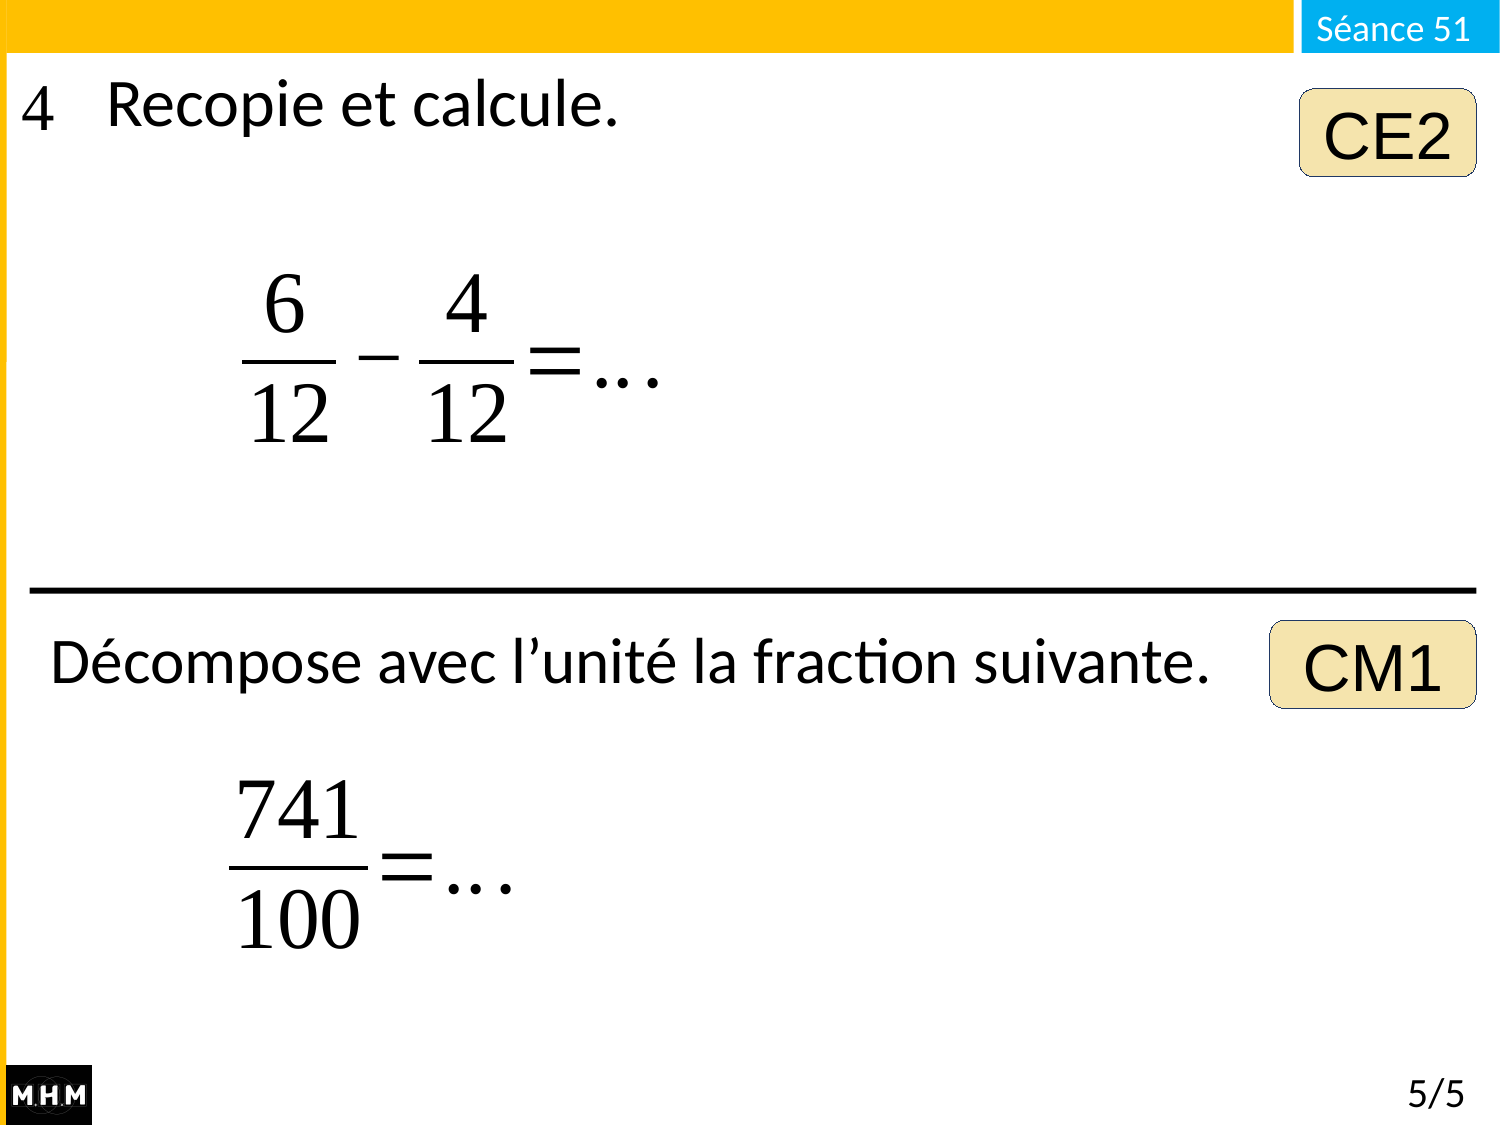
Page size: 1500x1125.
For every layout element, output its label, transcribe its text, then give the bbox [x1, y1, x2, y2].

list 5/5 [1373, 1064, 1500, 1125]
text_box CE2 [1299, 88, 1477, 177]
text_box CM1 [1269, 620, 1477, 709]
picture [6, 1065, 92, 1125]
text_box Recopie et calcule. [91, 60, 774, 149]
text_box Décompose avec l’unité la fraction suivante. [35, 617, 1252, 707]
